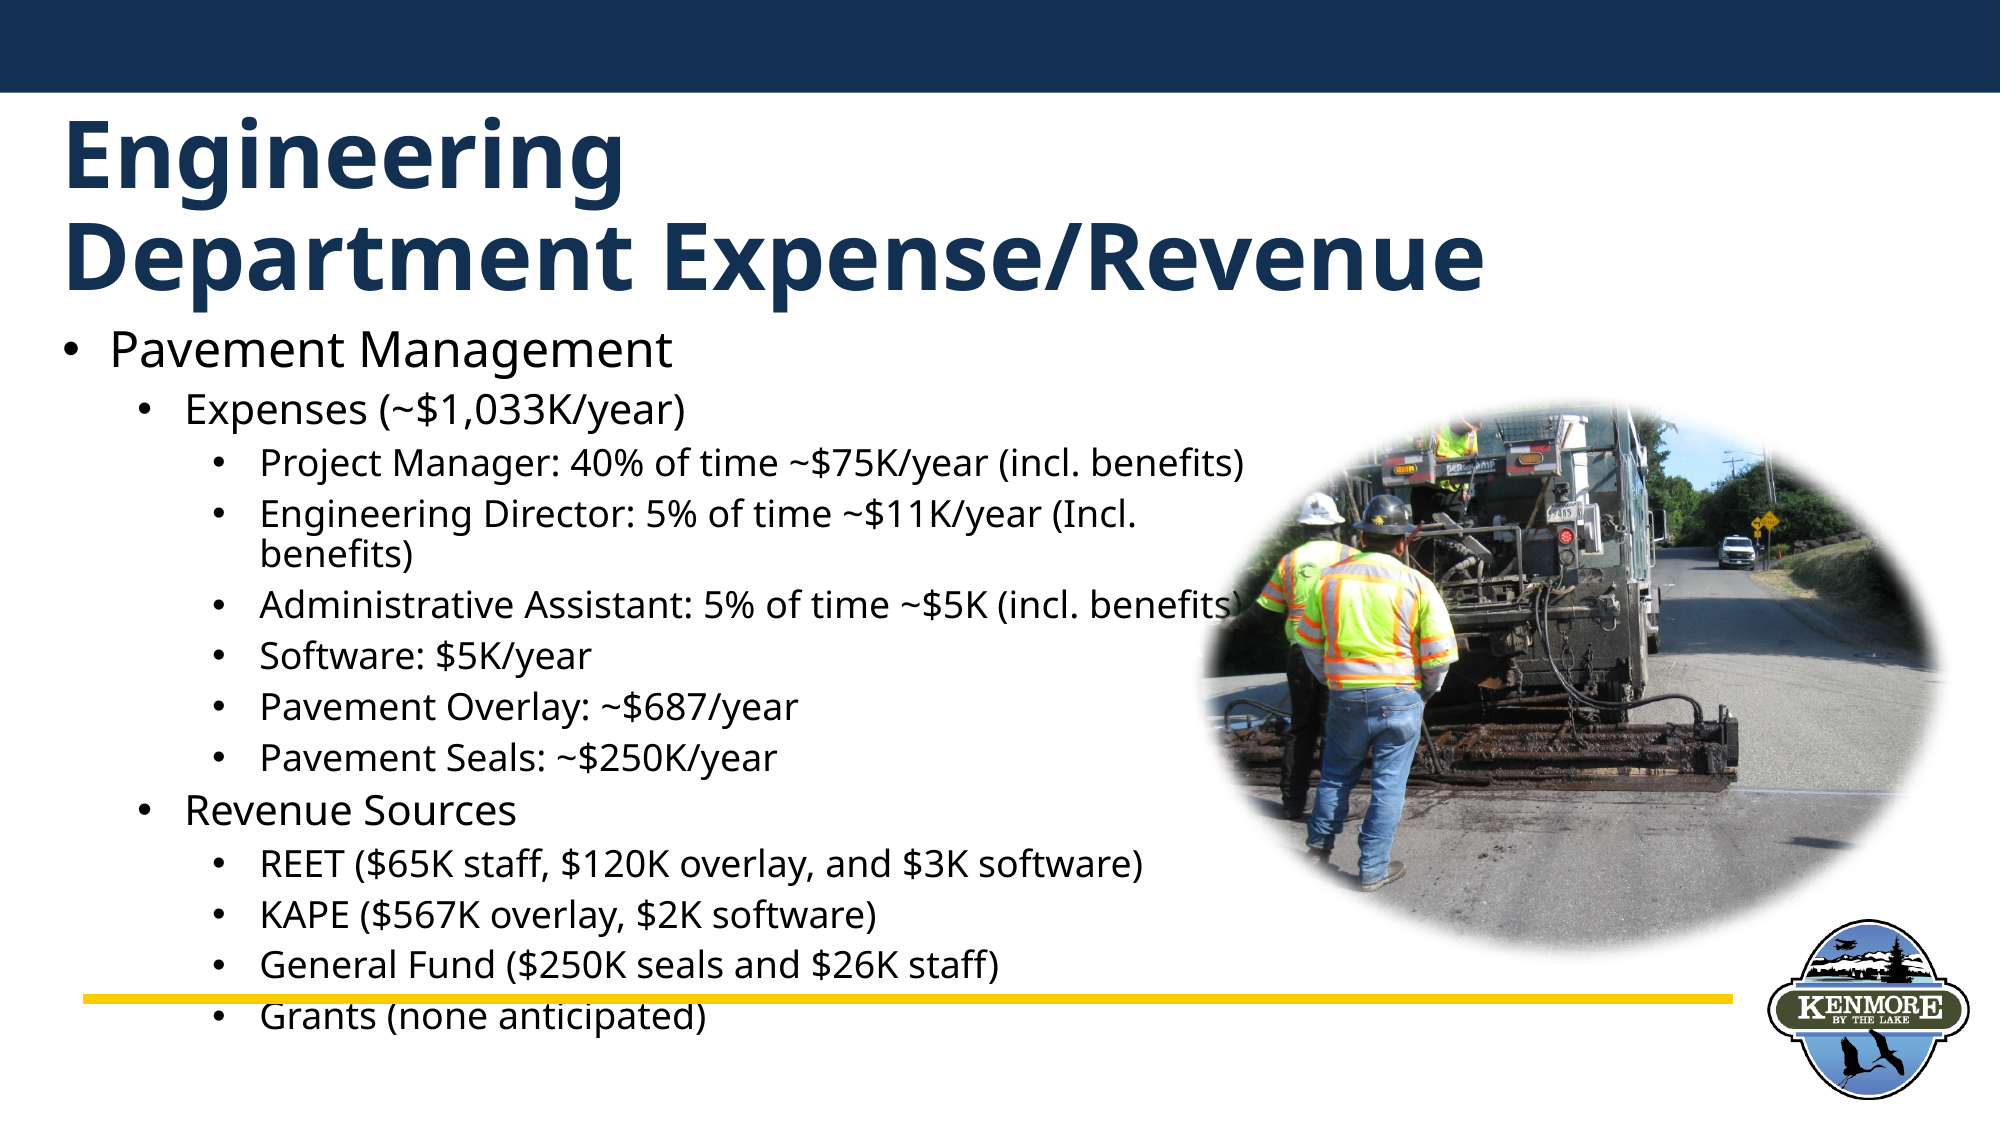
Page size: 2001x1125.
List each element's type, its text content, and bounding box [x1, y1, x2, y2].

slide_number 7 [1412, 1042, 1863, 1103]
text_box [0, 0, 2000, 94]
subtitle Pavement Management Expenses (~$1,033K/year) Project Manager: 40% of time ~$75K/year (incl. benefits) Engineering Director: 5% of time ~$11K/year (Incl. benefits) Administrative Assistant: 5% of time ~$5K (incl. benefits) Software: $5K/year Pavement Overlay: ~$687/year Pavement Seals: ~$250K/year Revenue Sources REET ($65K staff, $120K overlay, and $3K software) KAPE ($567K overlay, $2K software) General Fund ($250K seals and $26K staff) Grants (none anticipated) [47, 316, 1298, 1016]
title Engineering Department Expense/Revenue [46, 94, 1940, 319]
picture [1190, 394, 1970, 1100]
